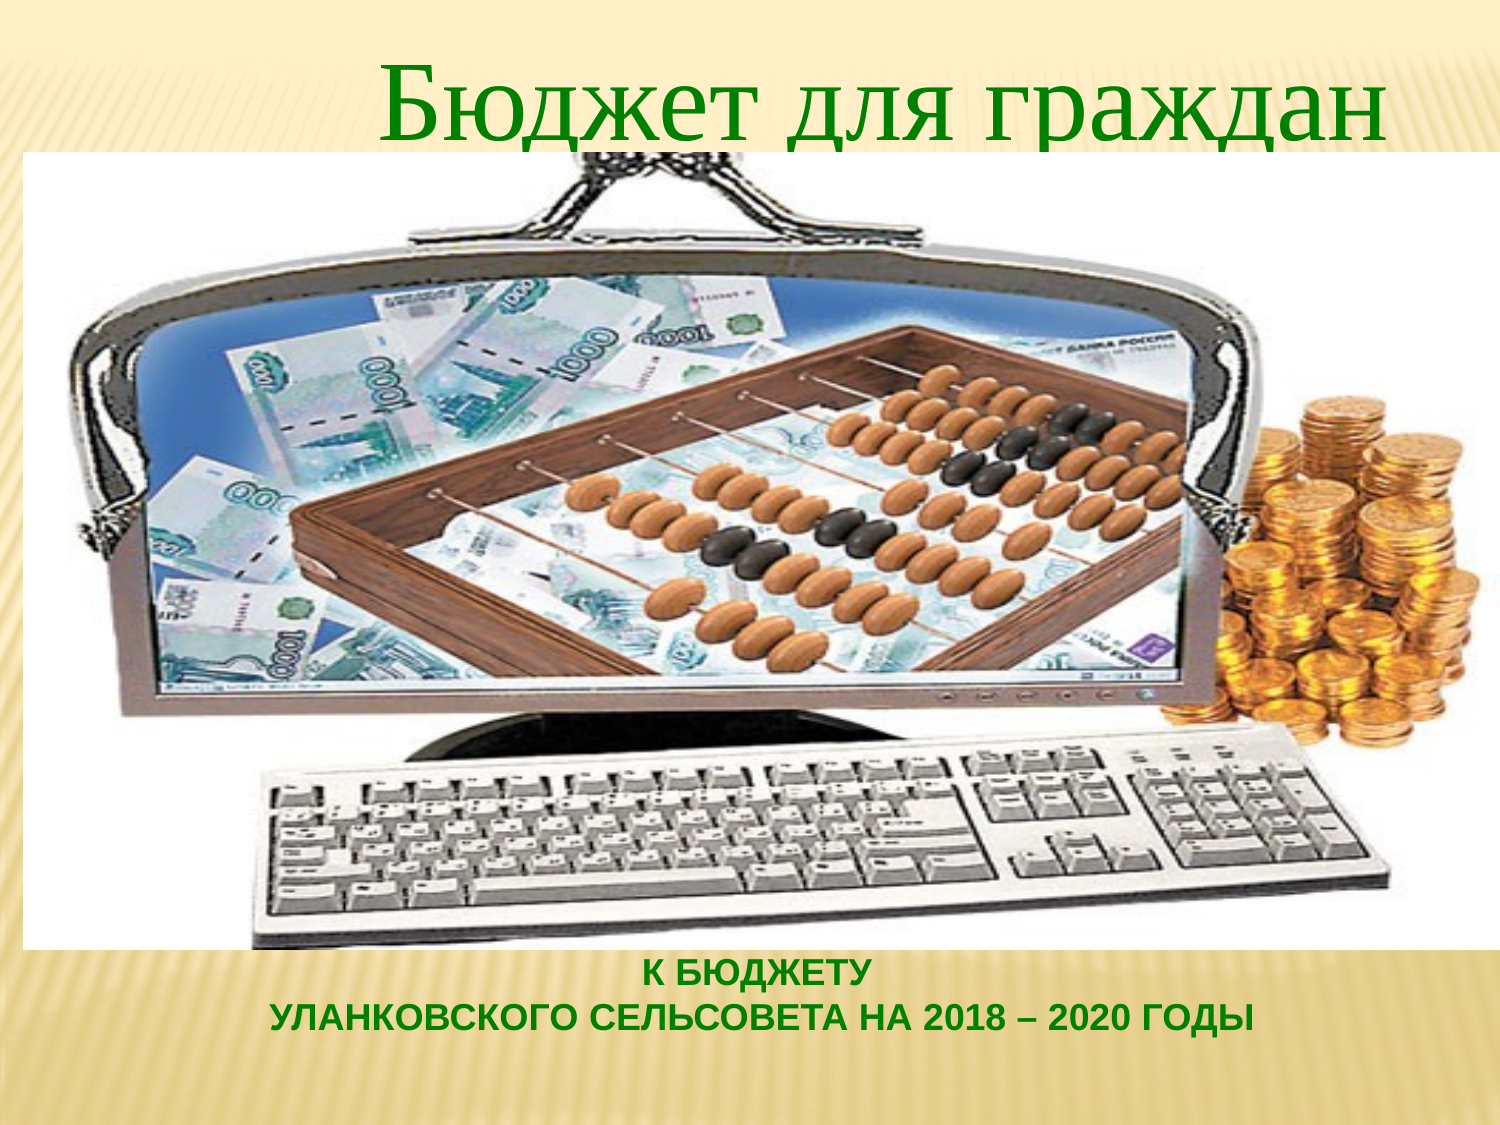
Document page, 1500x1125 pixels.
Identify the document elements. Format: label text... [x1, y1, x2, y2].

text_box К БЮДЖЕТУ УЛАНКОВСКОГО СЕЛЬСОВЕТА НА 2018 – 2020 ГОДЫ [129, 967, 1395, 1046]
subtitle Бюджет для граждан [269, 19, 1500, 151]
picture [23, 151, 1500, 950]
